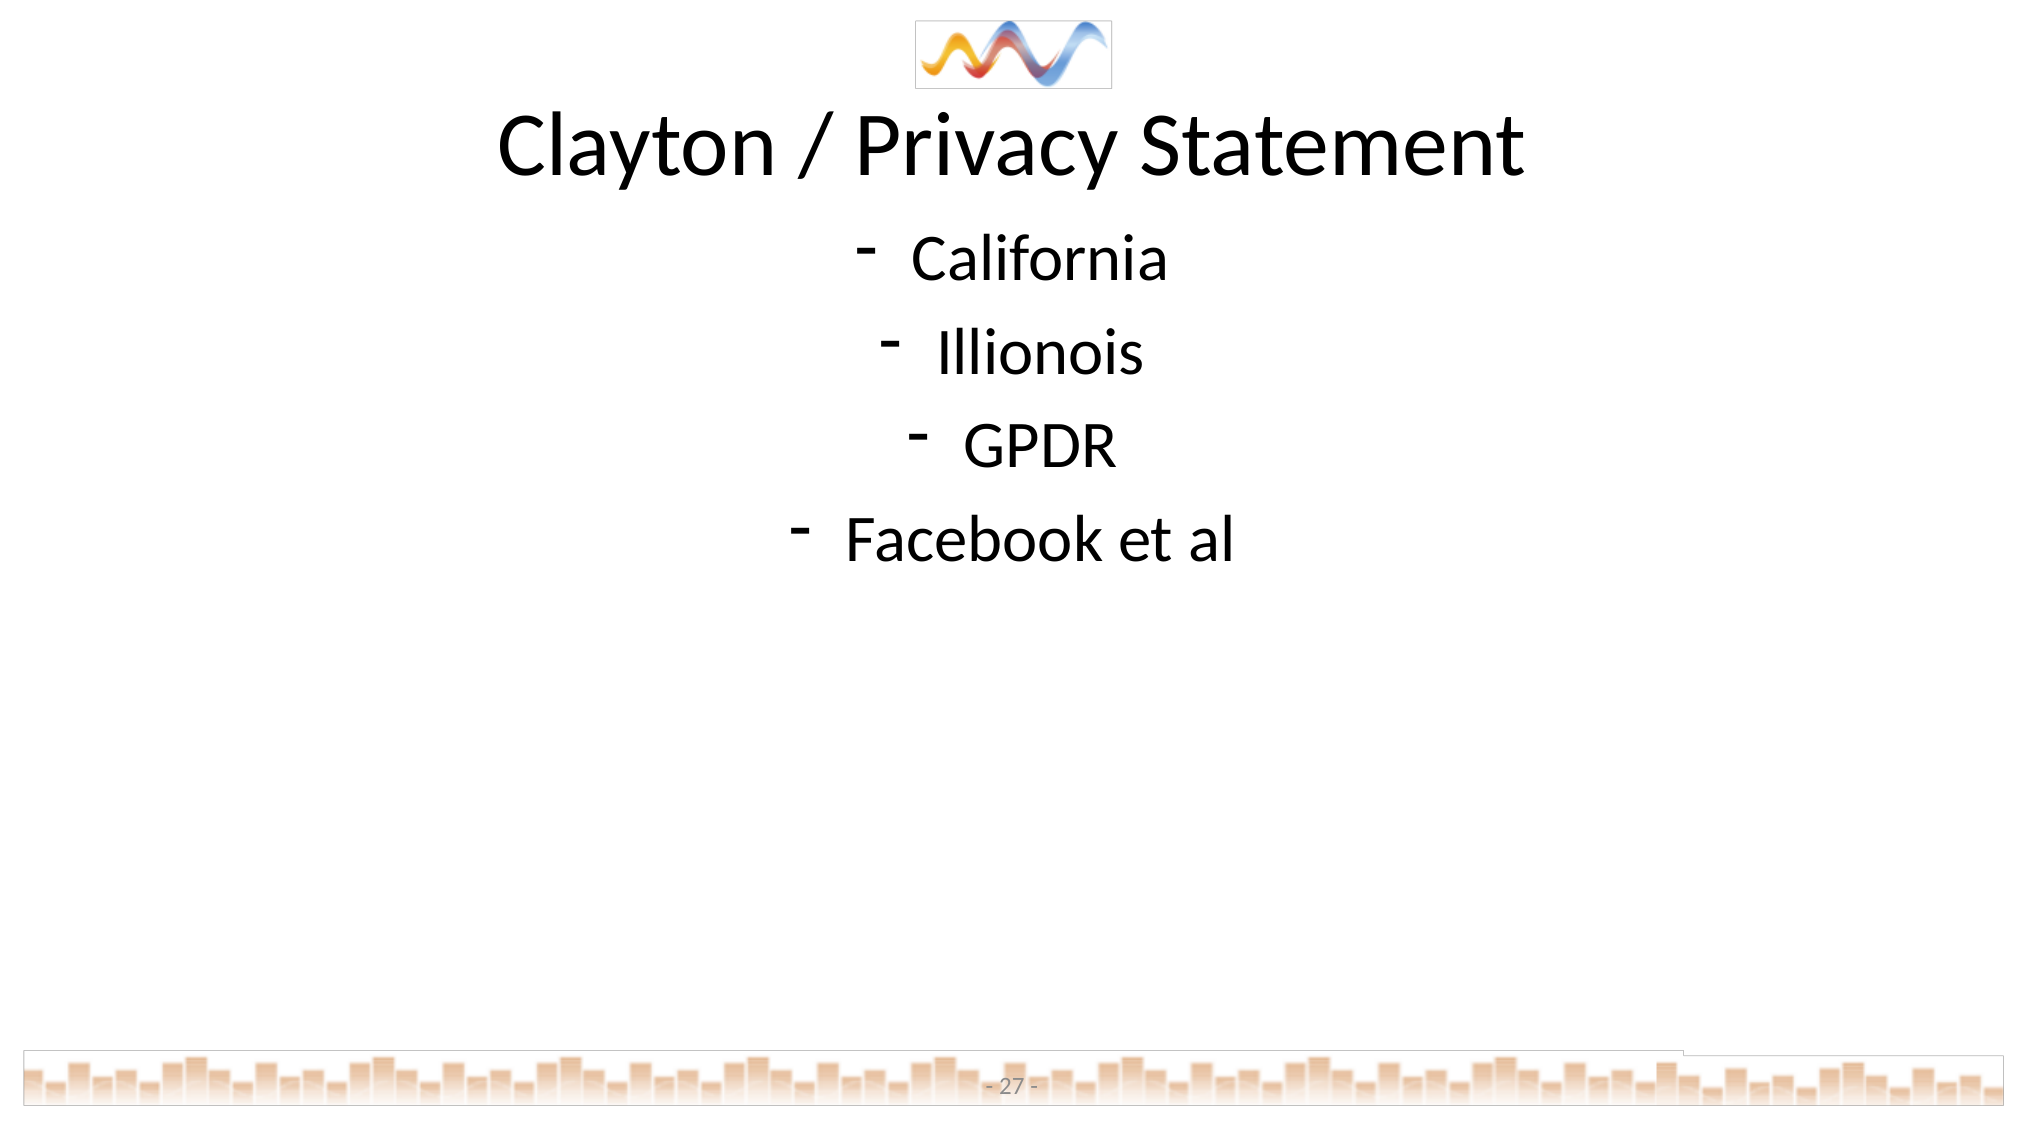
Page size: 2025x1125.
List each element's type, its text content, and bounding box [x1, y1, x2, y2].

list California Illionois GPDR Facebook et al [101, 233, 1924, 1005]
title Clayton / Privacy Statement [101, 45, 1924, 233]
slide_number - 27 - [940, 1054, 1083, 1115]
